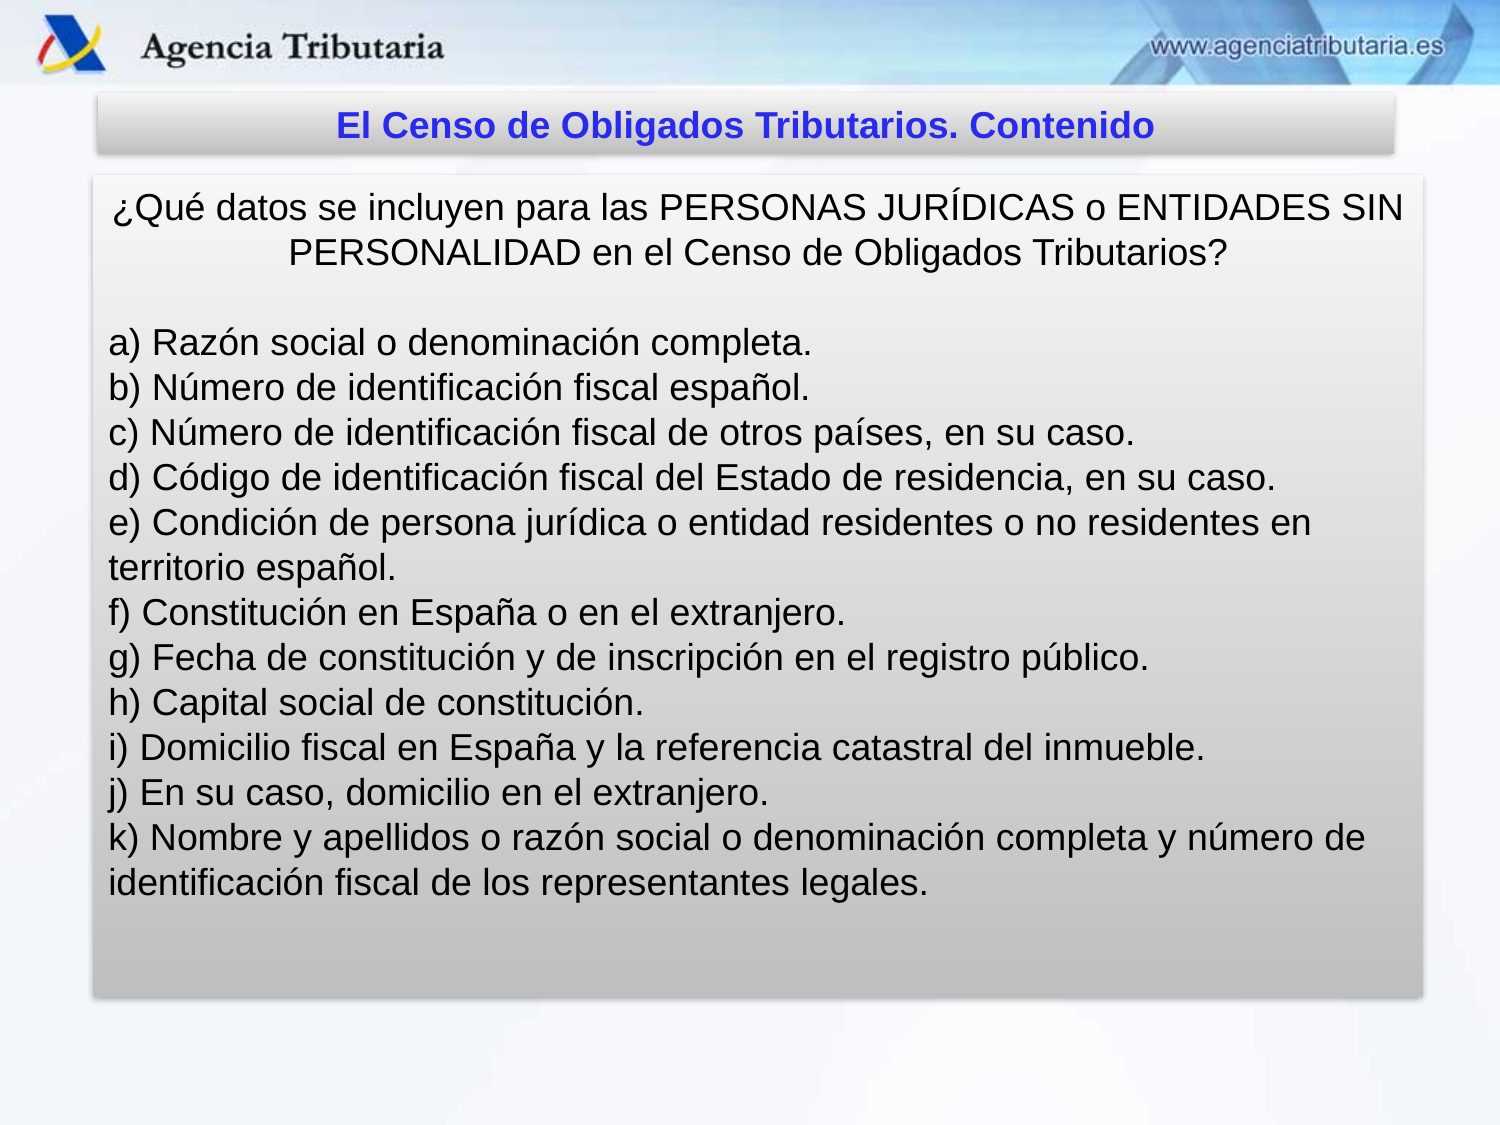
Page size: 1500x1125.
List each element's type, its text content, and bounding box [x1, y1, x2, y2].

text_box ¿Qué datos se incluyen para las PERSONAS JURÍDICAS o ENTIDADES SIN PERSONALIDAD en el Censo de Obligados Tributarios? a) Razón social o denominación completa. b) Número de identificación fiscal español. c) Número de identificación fiscal de otros países, en su caso. d) Código de identificación fiscal del Estado de residencia, en su caso. e) Condición de persona jurídica o entidad residentes o no residentes en territorio español. f) Constitución en España o en el extranjero. g) Fecha de constitución y de inscripción en el registro público. h) Capital social de constitución. i) Domicilio fiscal en España y la referencia catastral del inmueble. j) En su caso, domicilio en el extranjero. k) Nombre y apellidos o razón social o denominación completa y número de identificación fiscal de los representantes legales. [93, 175, 1424, 997]
picture [0, 0, 1500, 1125]
text_box El Censo de Obligados Tributarios. Contenido [98, 93, 1394, 154]
